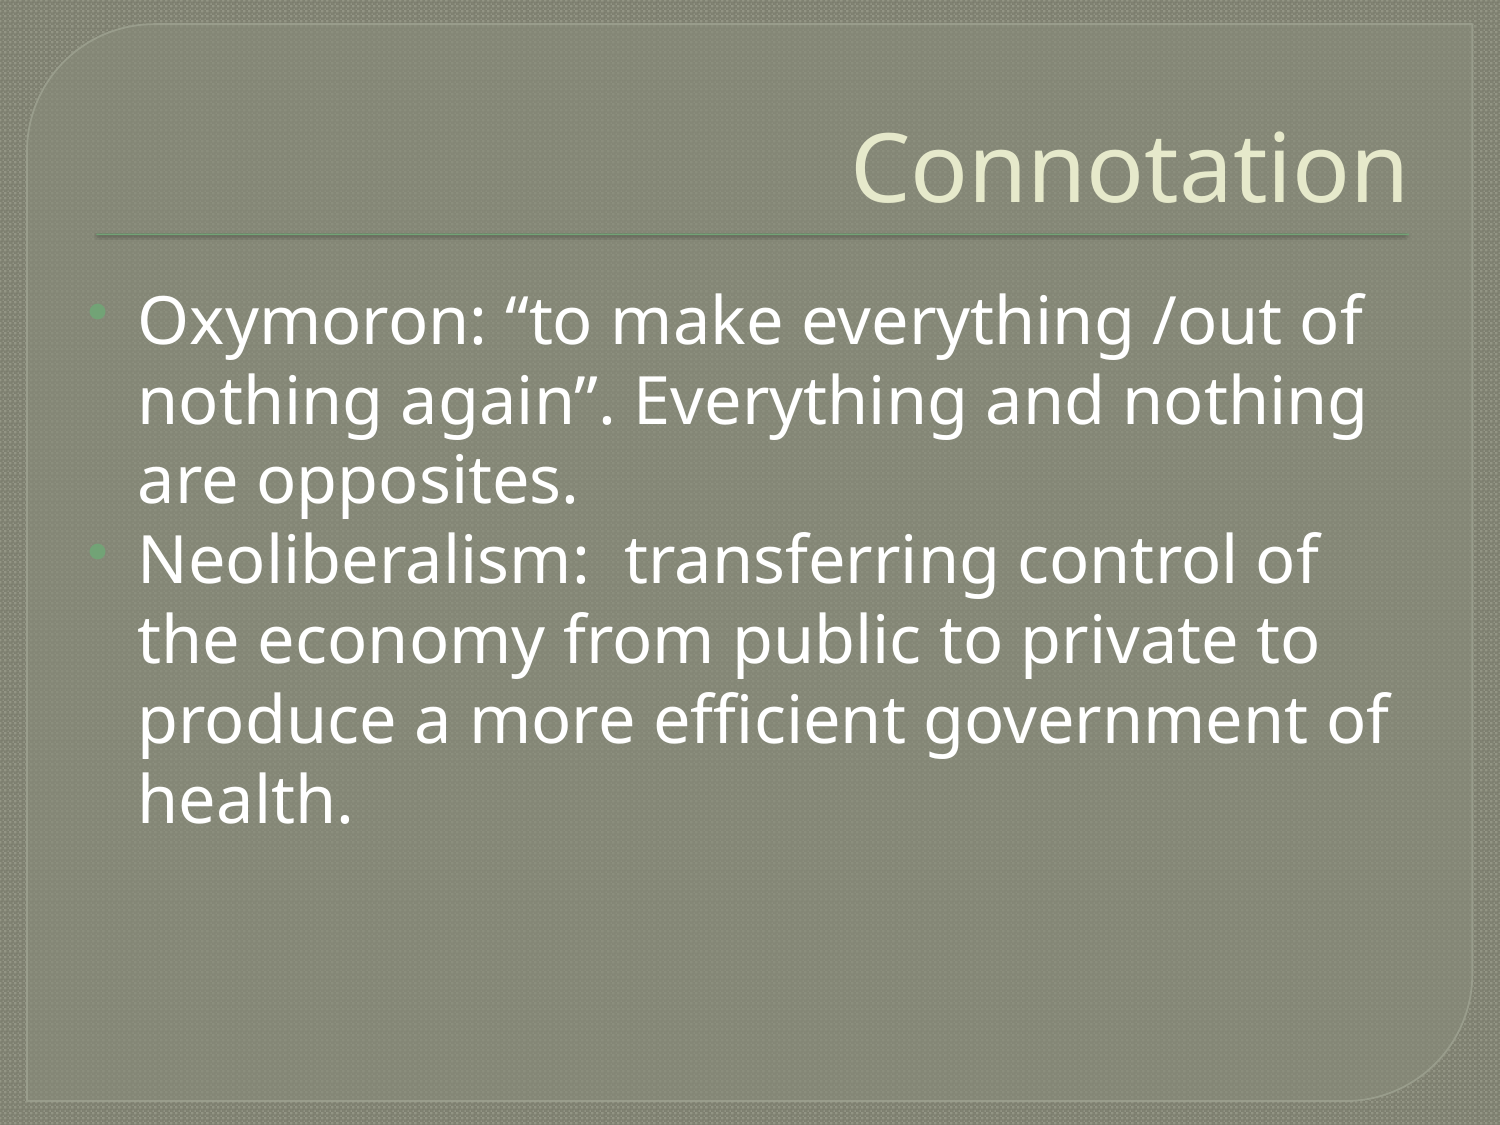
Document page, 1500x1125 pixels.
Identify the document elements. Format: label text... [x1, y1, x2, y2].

list Oxymoron: “to make everything /out of nothing again”. Everything and nothing are opposites. Neoliberalism: transferring control of the economy from public to private to produce a more efficient government of health. [75, 270, 1425, 1013]
title Connotation [75, 41, 1425, 230]
